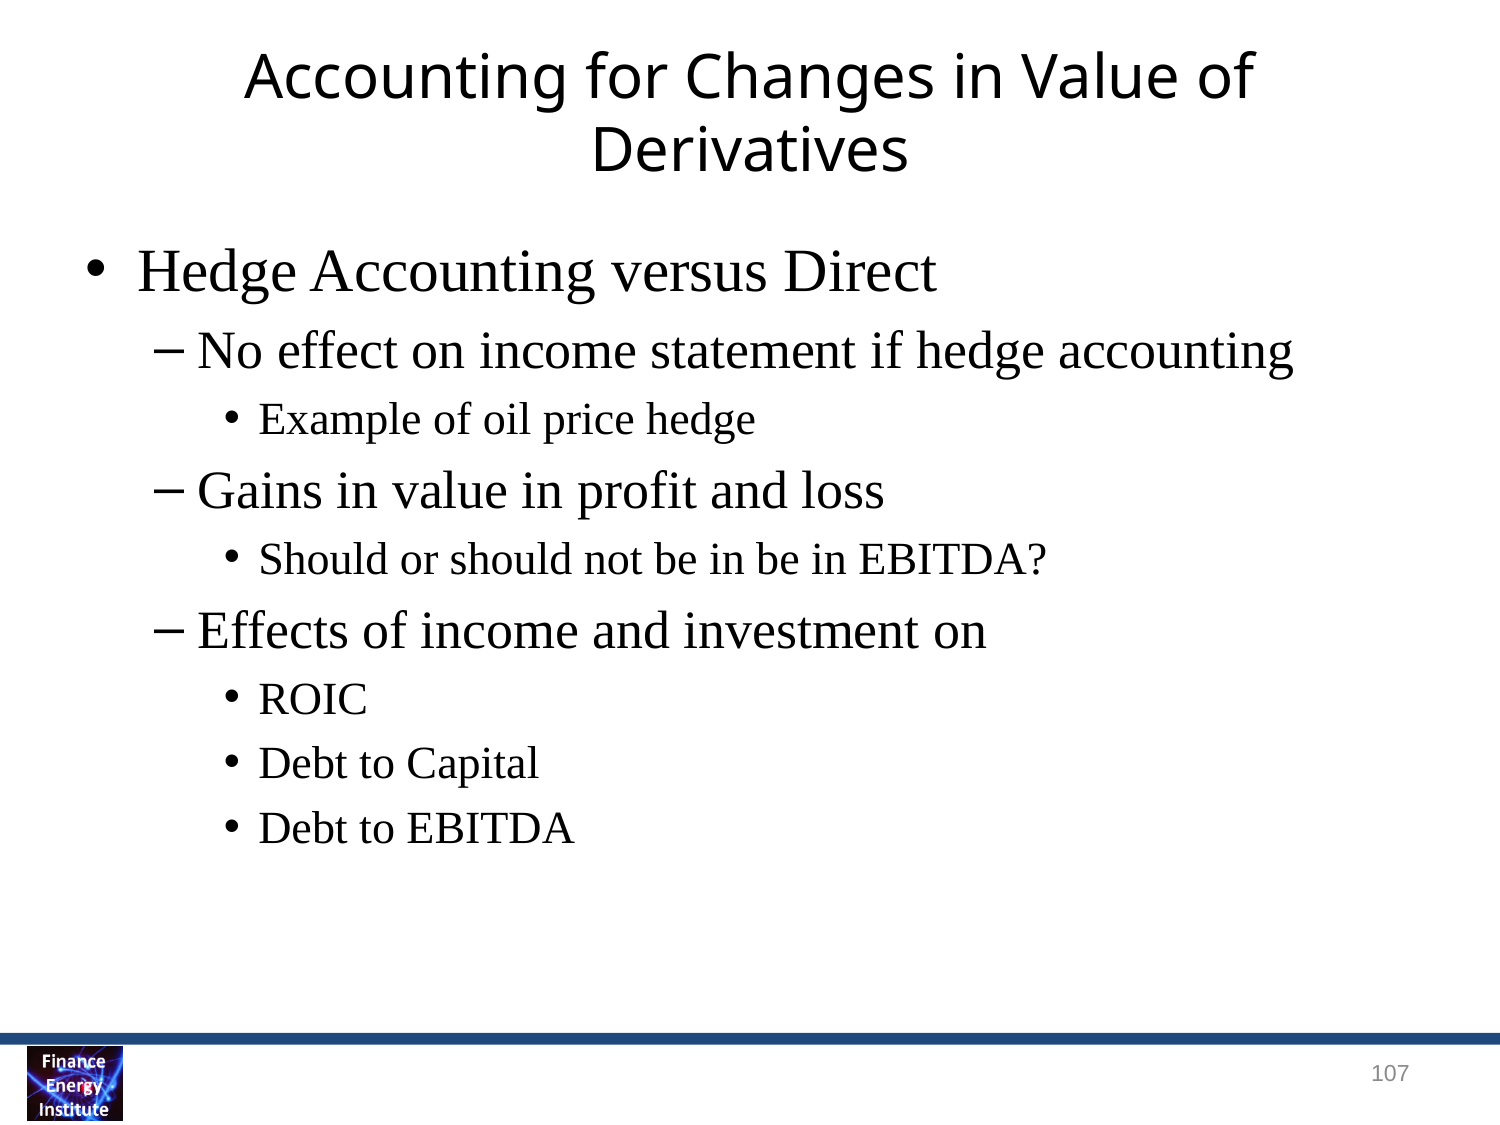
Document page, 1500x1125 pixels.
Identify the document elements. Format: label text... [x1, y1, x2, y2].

picture [27, 1046, 123, 1121]
list Hedge Accounting versus Direct No effect on income statement if hedge accounting Example of oil price hedge Gains in value in profit and loss Should or should not be in be in EBITDA? Effects of income and investment on ROIC Debt to Capital Debt to EBITDA [70, 222, 1430, 1032]
slide_number 107 [1074, 1042, 1425, 1103]
title Accounting for Changes in Value of Derivatives [70, 56, 1430, 164]
